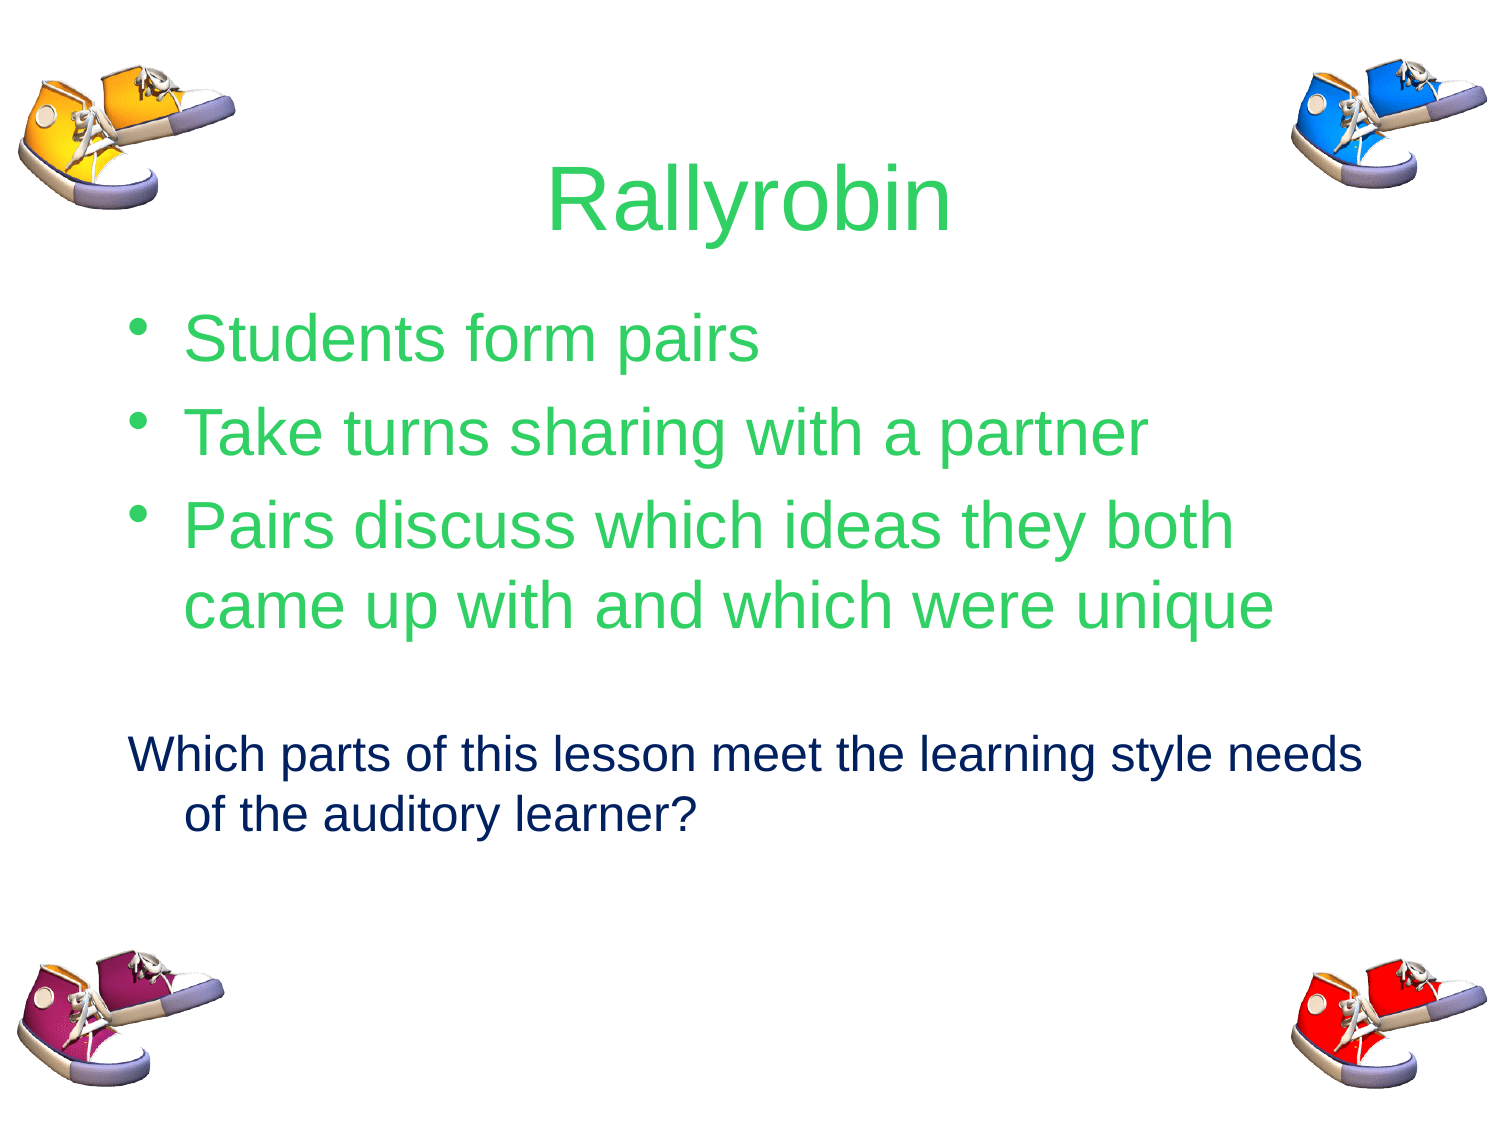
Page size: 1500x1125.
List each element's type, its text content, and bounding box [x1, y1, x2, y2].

picture [1275, 0, 1500, 225]
title Rallyrobin [112, 99, 1388, 287]
list Students form pairs Take turns sharing with a partner Pairs discuss which ideas they both came up with and which were unique Which parts of this lesson meet the learning style needs of the auditory learner? [112, 287, 1388, 963]
picture [0, 0, 250, 250]
picture [0, 887, 238, 1125]
picture [1275, 899, 1500, 1125]
